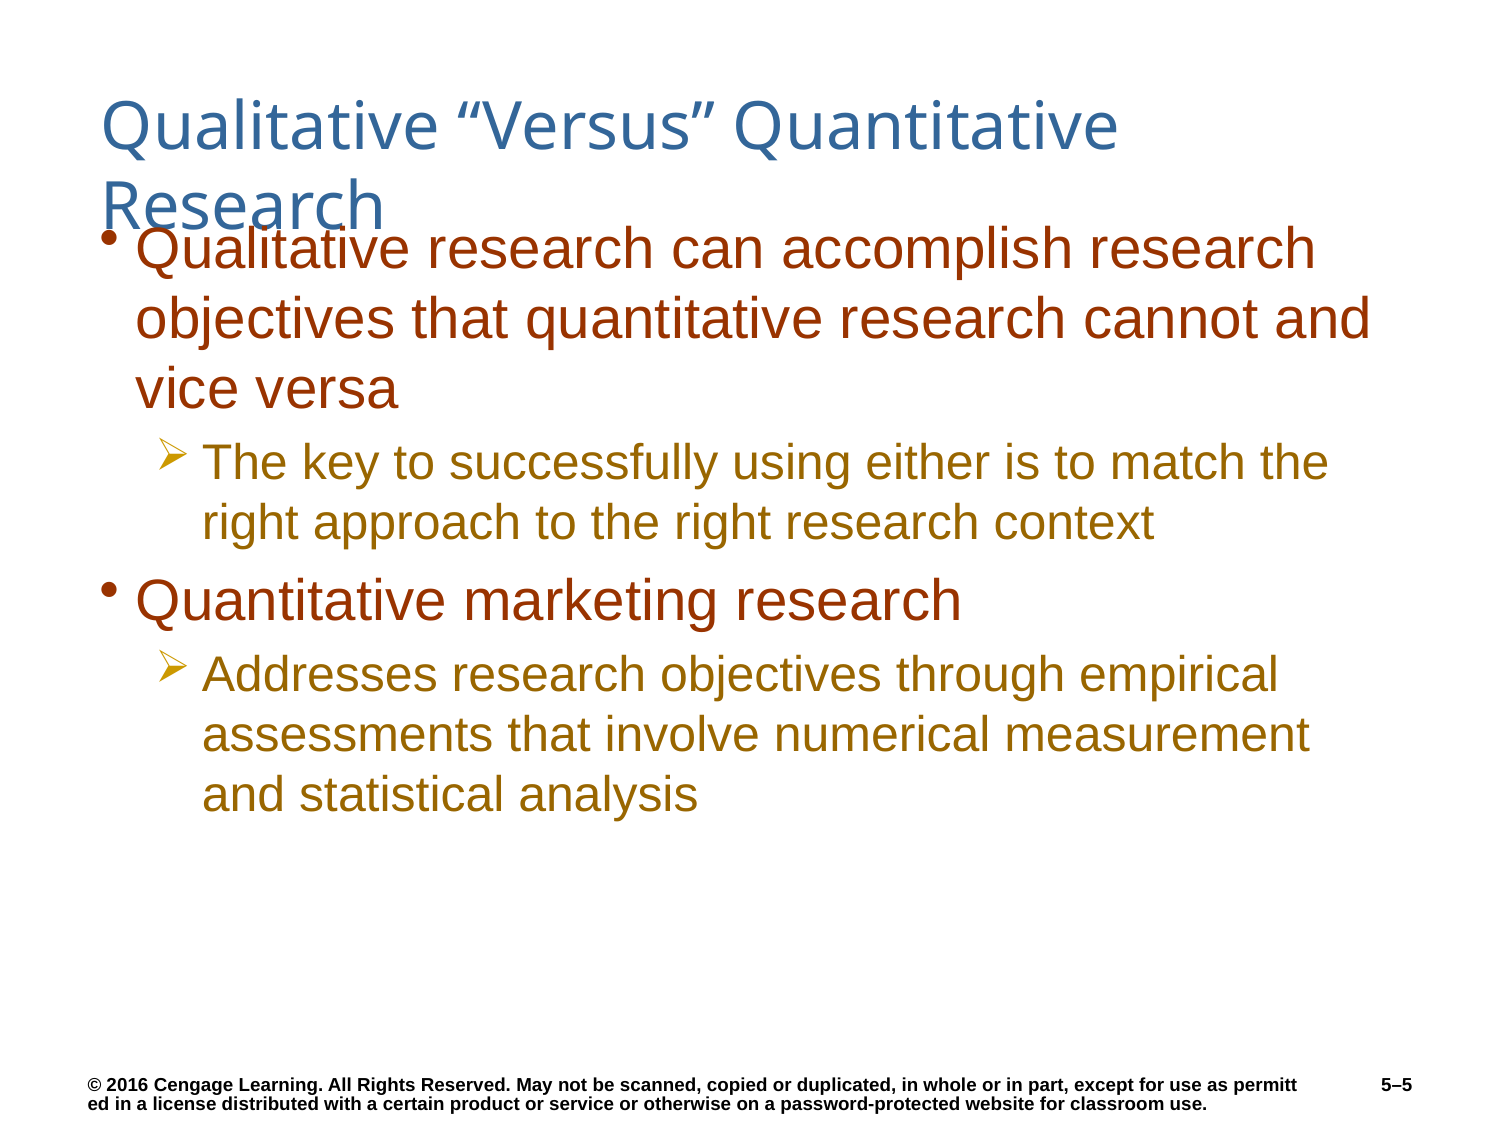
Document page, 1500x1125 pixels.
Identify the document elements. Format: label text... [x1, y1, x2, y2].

footer © 2016 Cengage Learning. All Rights Reserved. May not be scanned, copied or duplicated, in whole or in part, except for use as permitted in a license distributed with a certain product or service or otherwise on a password-protected website for classroom use. [87, 1057, 1050, 1103]
list Qualitative research can accomplish research objectives that quantitative research cannot and vice versa The key to successfully using either is to match the right approach to the right research context Quantitative marketing research Addresses research objectives through empirical assessments that involve numerical measurement and statistical analysis [84, 202, 1414, 1013]
slide_number 5–5 [1050, 1042, 1413, 1103]
title Qualitative “Versus” Quantitative Research [85, 75, 1411, 171]
